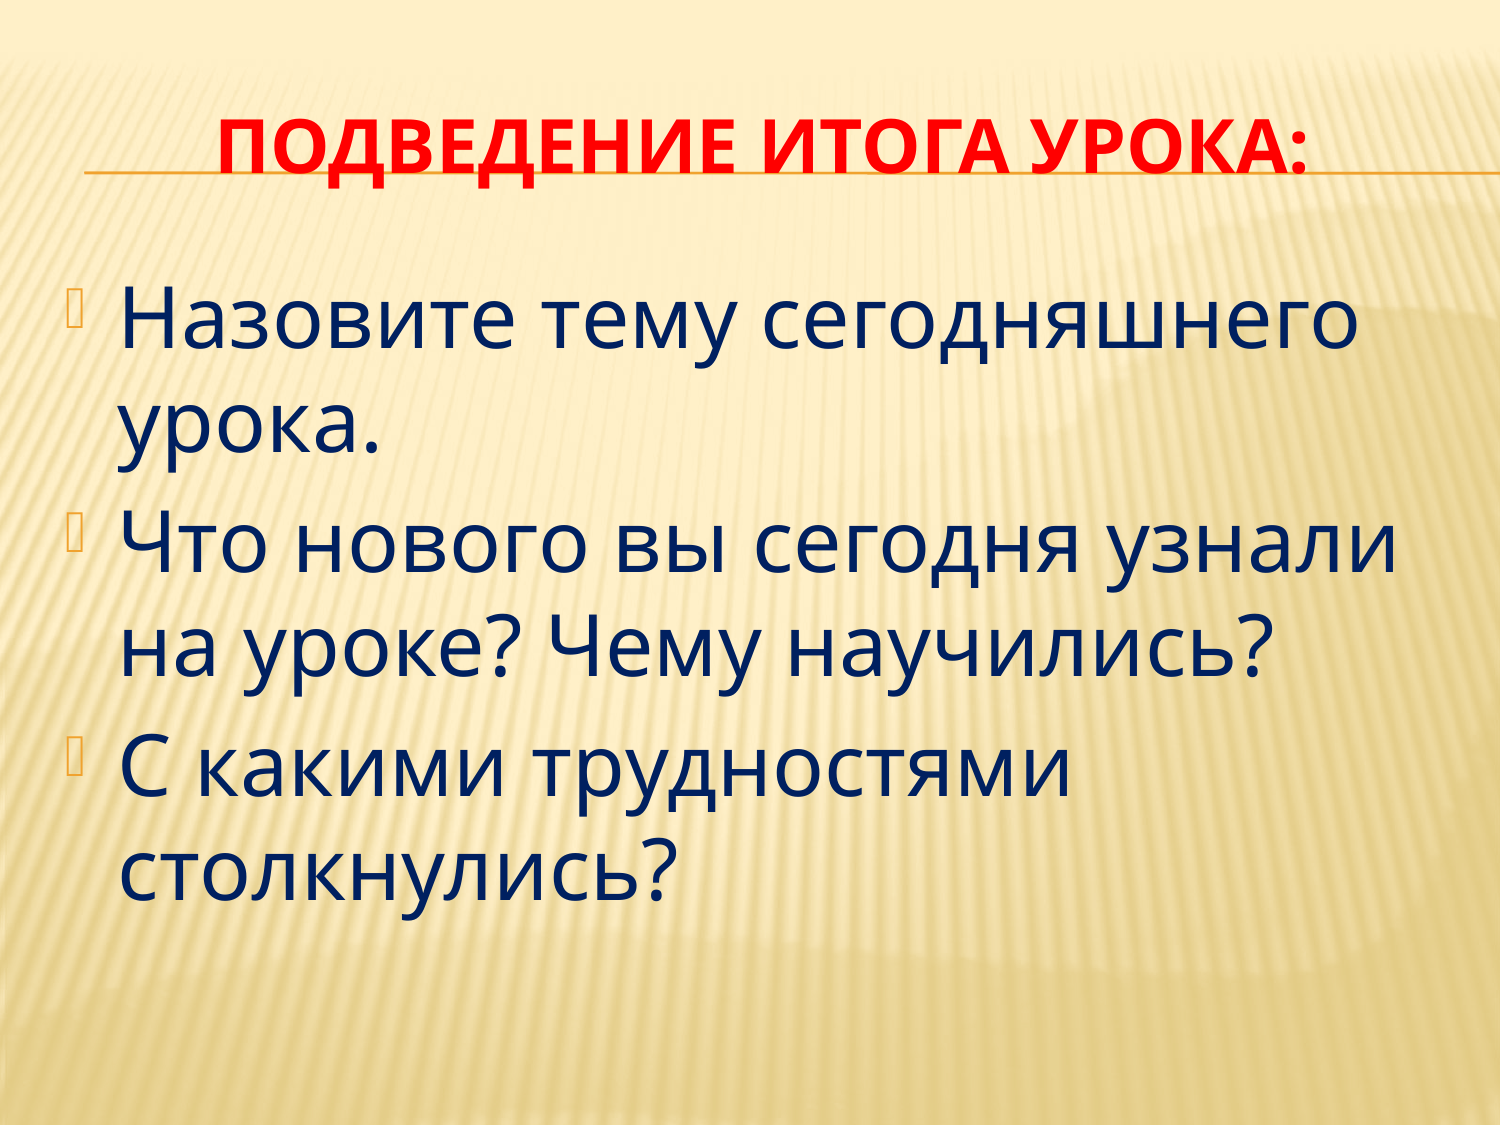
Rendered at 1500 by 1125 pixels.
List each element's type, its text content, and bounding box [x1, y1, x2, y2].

list Назовите тему сегодняшнего урока. Что нового вы сегодня узнали на уроке? Чему научились? С какими трудностями столкнулись? [50, 254, 1475, 998]
title Подведение итога урока: [50, 75, 1475, 213]
